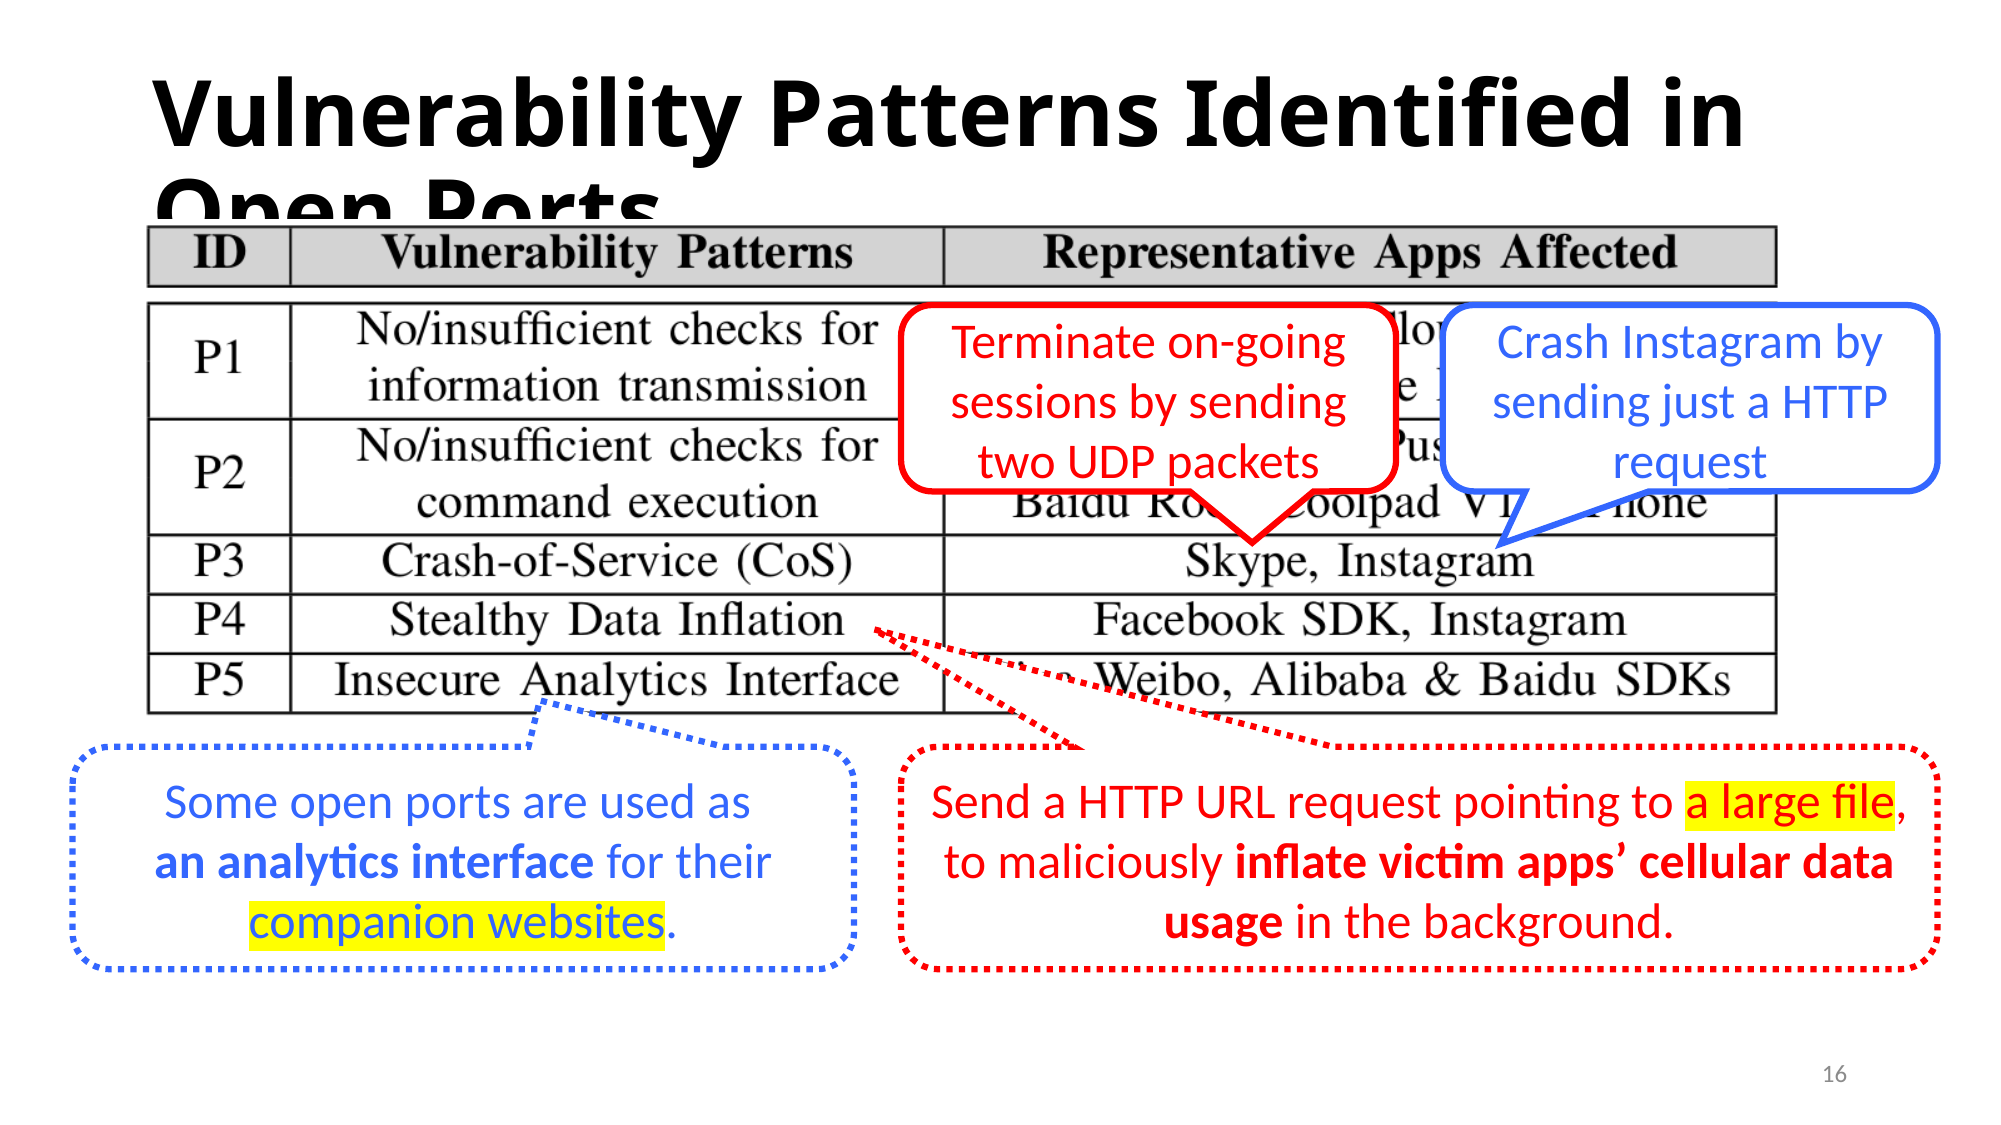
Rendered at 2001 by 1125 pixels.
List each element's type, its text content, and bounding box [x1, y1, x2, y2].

title Vulnerability Patterns Identified in Open Ports [137, 59, 1863, 278]
text_box Some open ports are used as an analytics interface for their companion websites. [72, 724, 855, 970]
text_box Crash Instagram by sending just a HTTP request [1784, 305, 1938, 492]
text_box Send a HTTP URL request pointing to a large file, to maliciously inflate victim apps’ cellular data usage in the background. [901, 724, 1938, 970]
slide_number 16 [1412, 1042, 1863, 1103]
picture [139, 219, 1784, 724]
